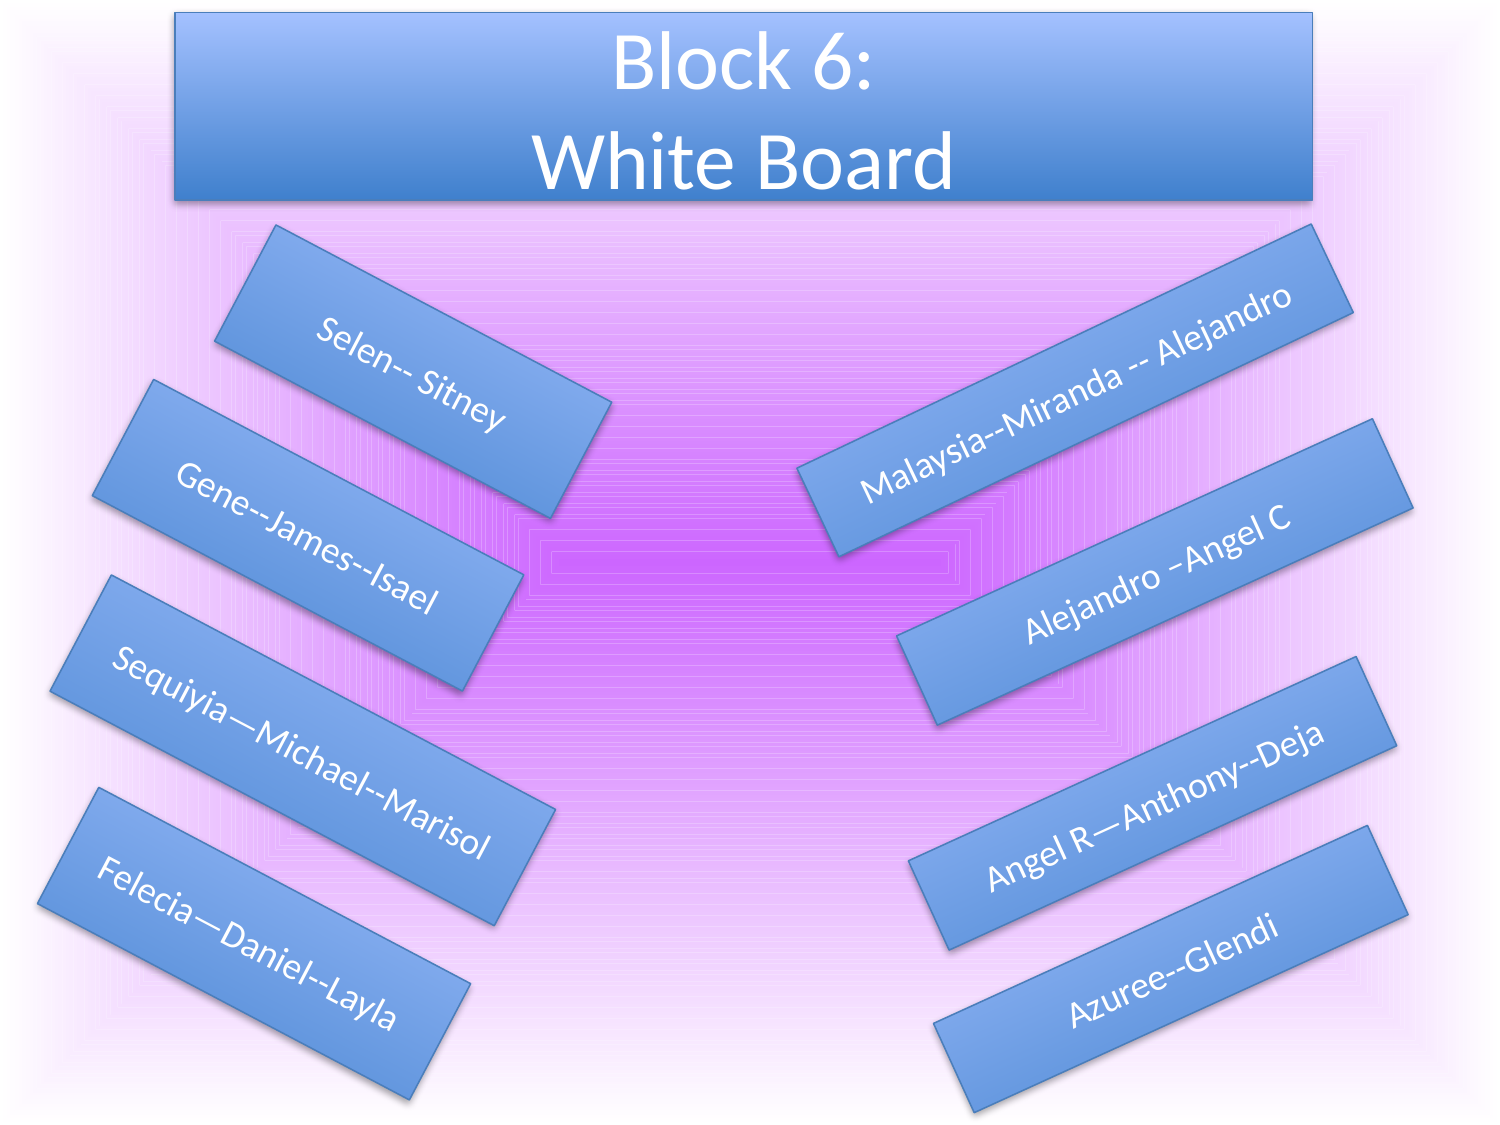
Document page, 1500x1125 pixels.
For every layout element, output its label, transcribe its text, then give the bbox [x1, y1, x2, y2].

text_box Selen-- Sitney [213, 224, 613, 520]
text_box Alejandro –Angel C [895, 418, 1414, 726]
text_box Gene--James--Isael [91, 378, 525, 692]
text_box Felecia—Daniel--Layla [36, 786, 472, 1101]
text_box Sequiyia—Michael--Marisol [49, 574, 557, 927]
text_box Azuree--Glendi [932, 824, 1409, 1114]
text_box Block 6: White Board [174, 12, 1313, 201]
text_box Malaysia--Miranda -- Alejandro [796, 223, 1354, 558]
text_box Angel R—Anthony--Deja [907, 655, 1398, 951]
